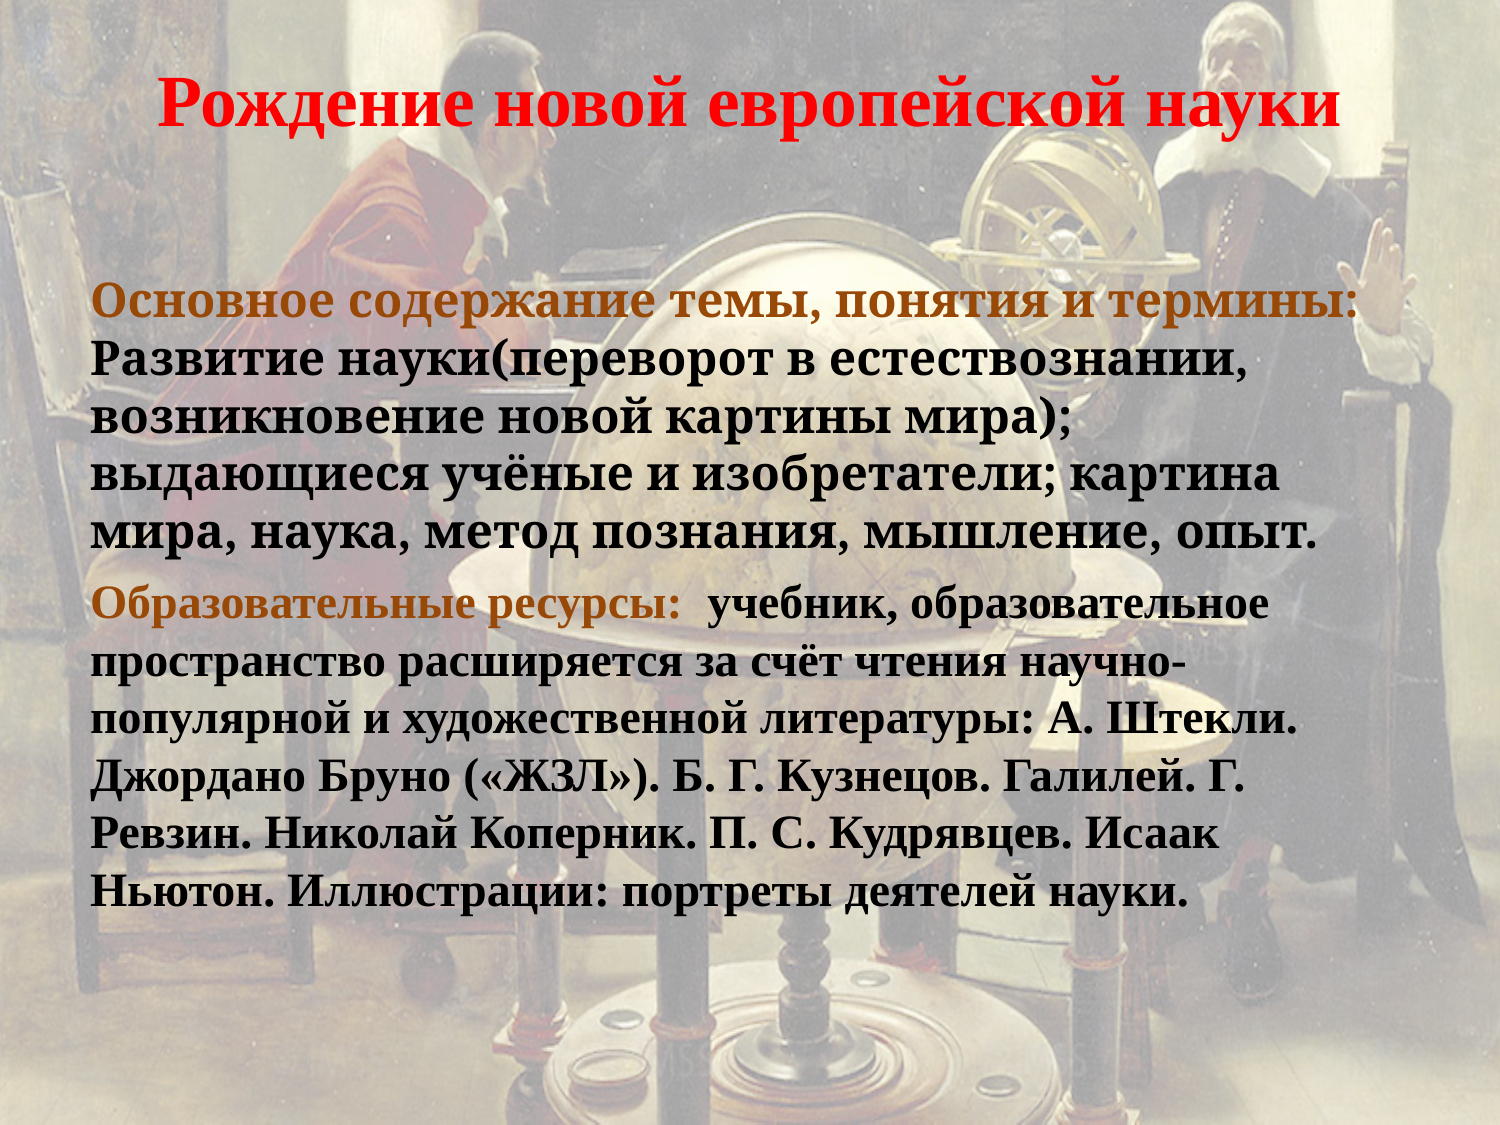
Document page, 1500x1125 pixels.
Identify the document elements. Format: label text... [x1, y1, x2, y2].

list Основное содержание темы, понятия и термины: Развитие науки(переворот в естествознании, возникновение новой картины мира); выдающиеся учёные и изобретатели; картина мира, наука, метод познания, мышление, опыт. Образовательные ресурсы: учебник, образовательное пространство расширяется за счёт чтения научно-популярной и художественной литературы: А. Штекли. Джордано Бруно («ЖЗЛ»). Б. Г. Кузнецов. Галилей. Г. Ревзин. Николай Коперник. П. С. Кудрявцев. Исаак Ньютон. Иллюстрации: портреты деятелей науки. [75, 262, 1425, 1094]
title Рождение новой европейской науки [75, 45, 1425, 149]
